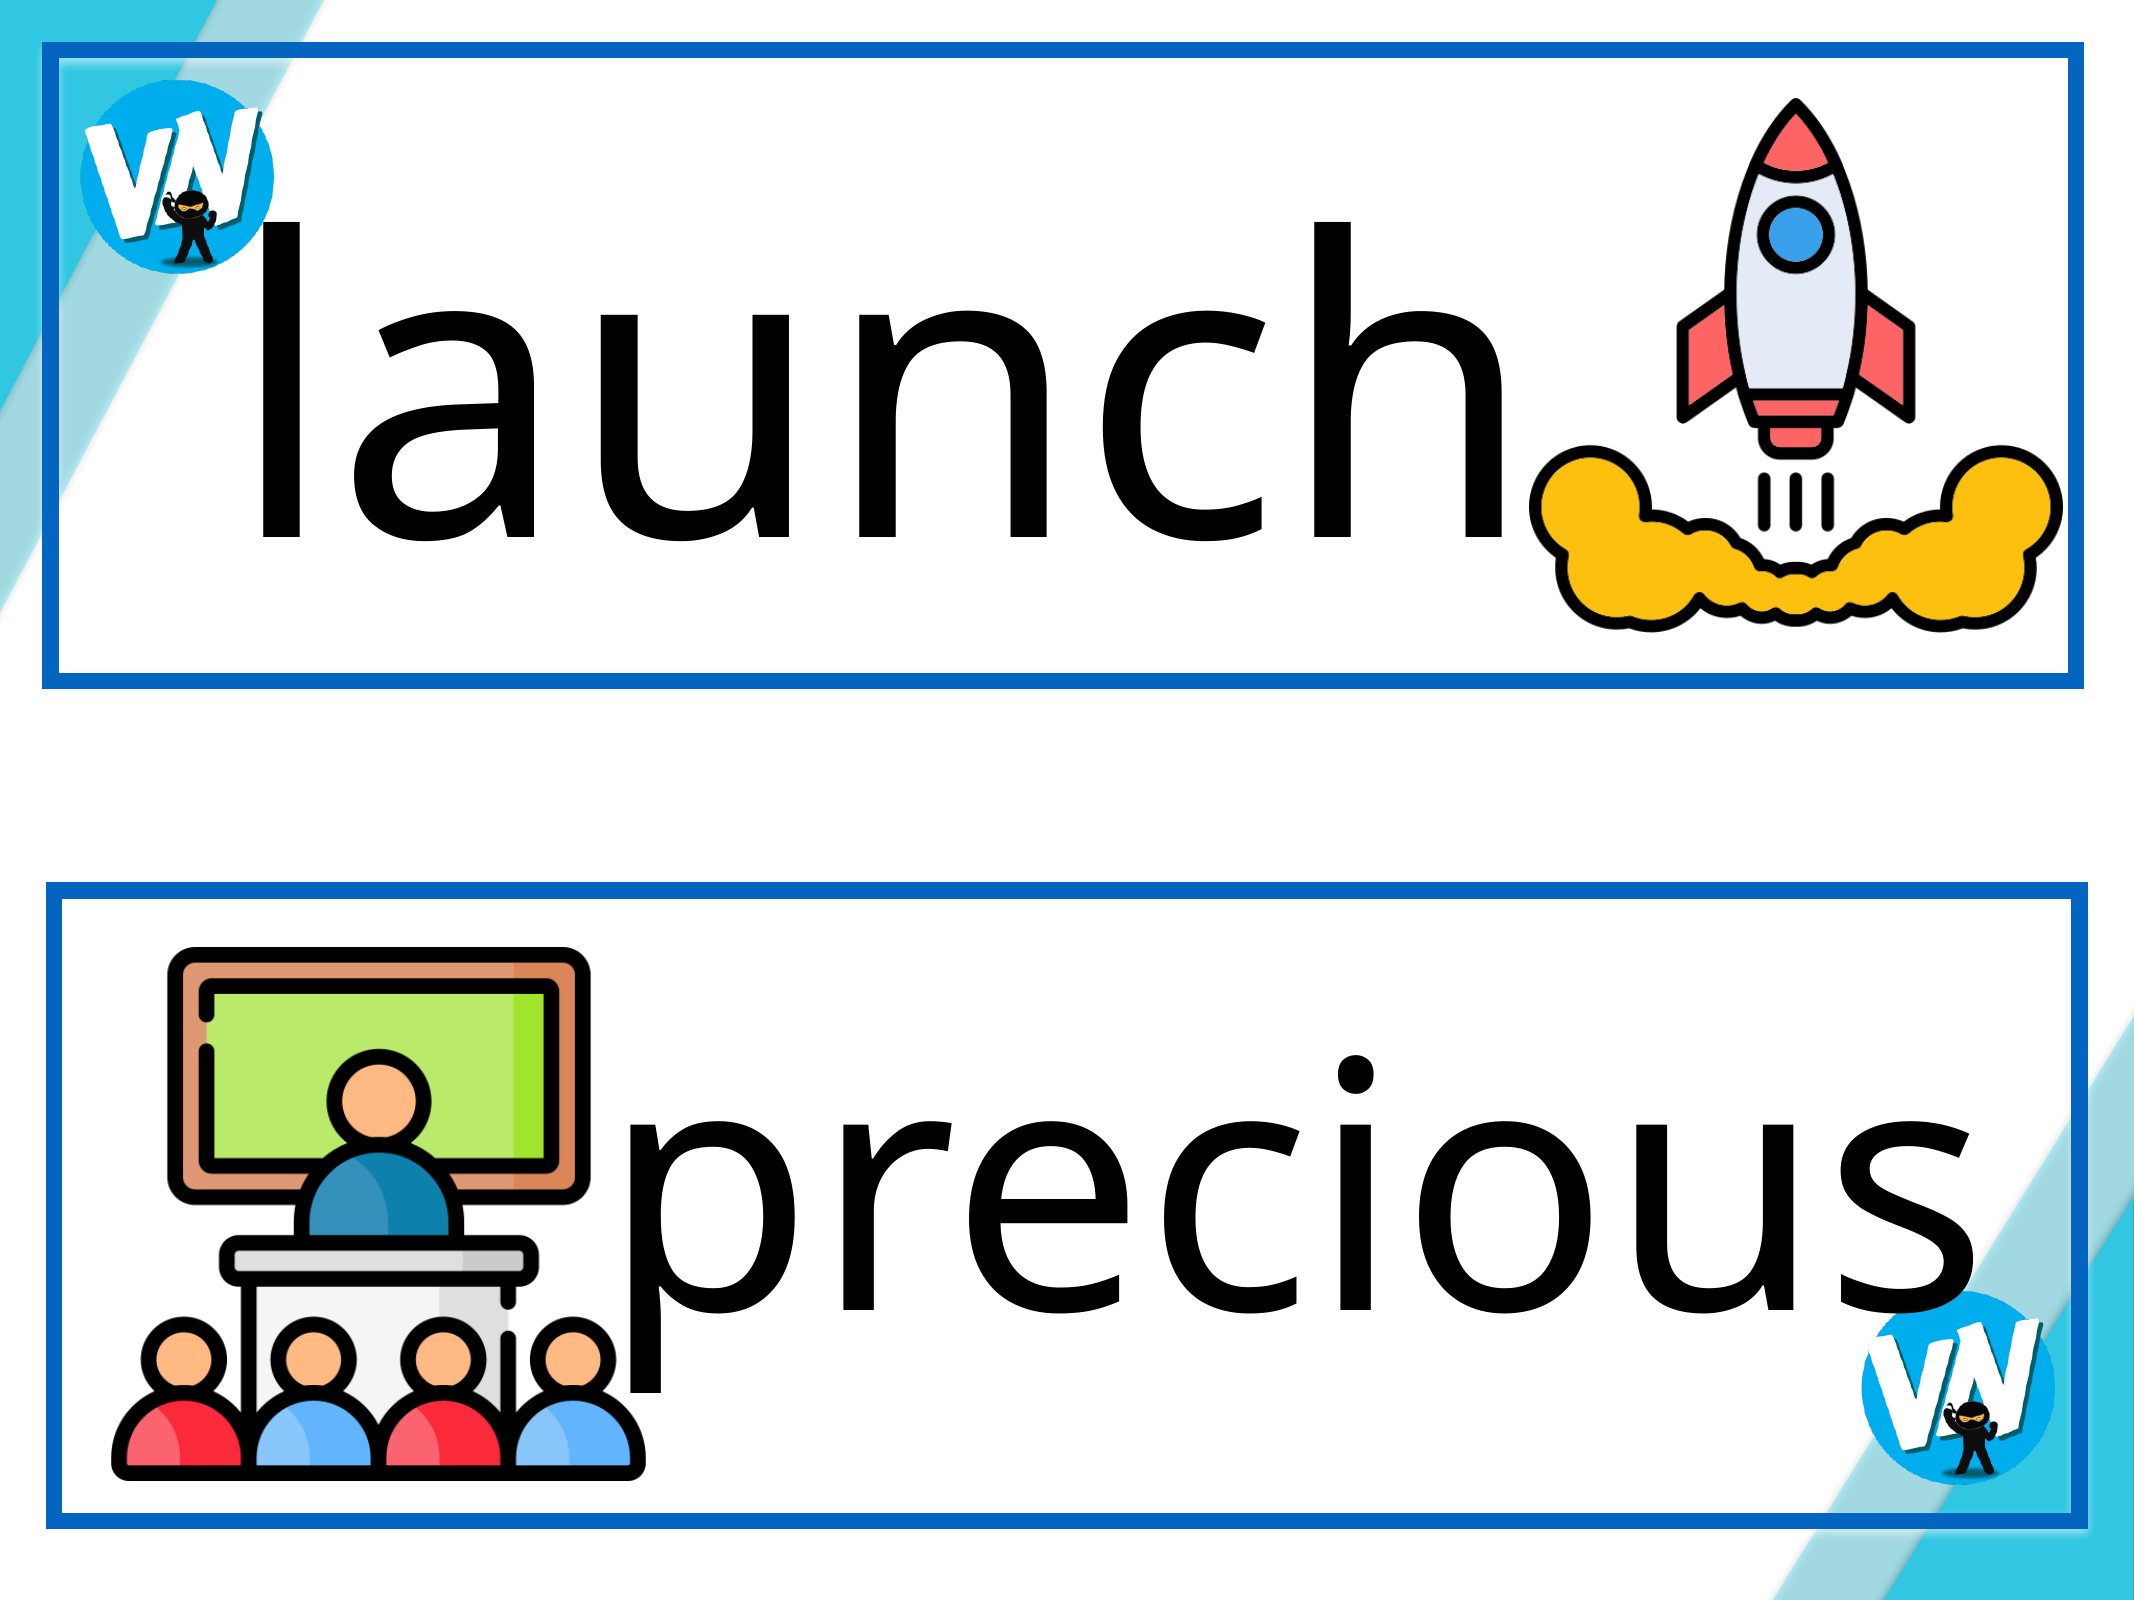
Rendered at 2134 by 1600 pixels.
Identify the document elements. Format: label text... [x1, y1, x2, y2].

text_box launch [92, 114, 1525, 629]
text_box precious [654, 956, 1956, 1389]
picture [1837, 1288, 2080, 1488]
picture [111, 947, 646, 1482]
picture [1528, 98, 2063, 633]
text_box [92, 890, 1956, 1522]
text_box [92, 50, 2076, 227]
text_box [92, 629, 1956, 681]
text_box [0, 0, 81, 1544]
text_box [1963, 235, 2134, 1600]
picture [57, 77, 299, 278]
